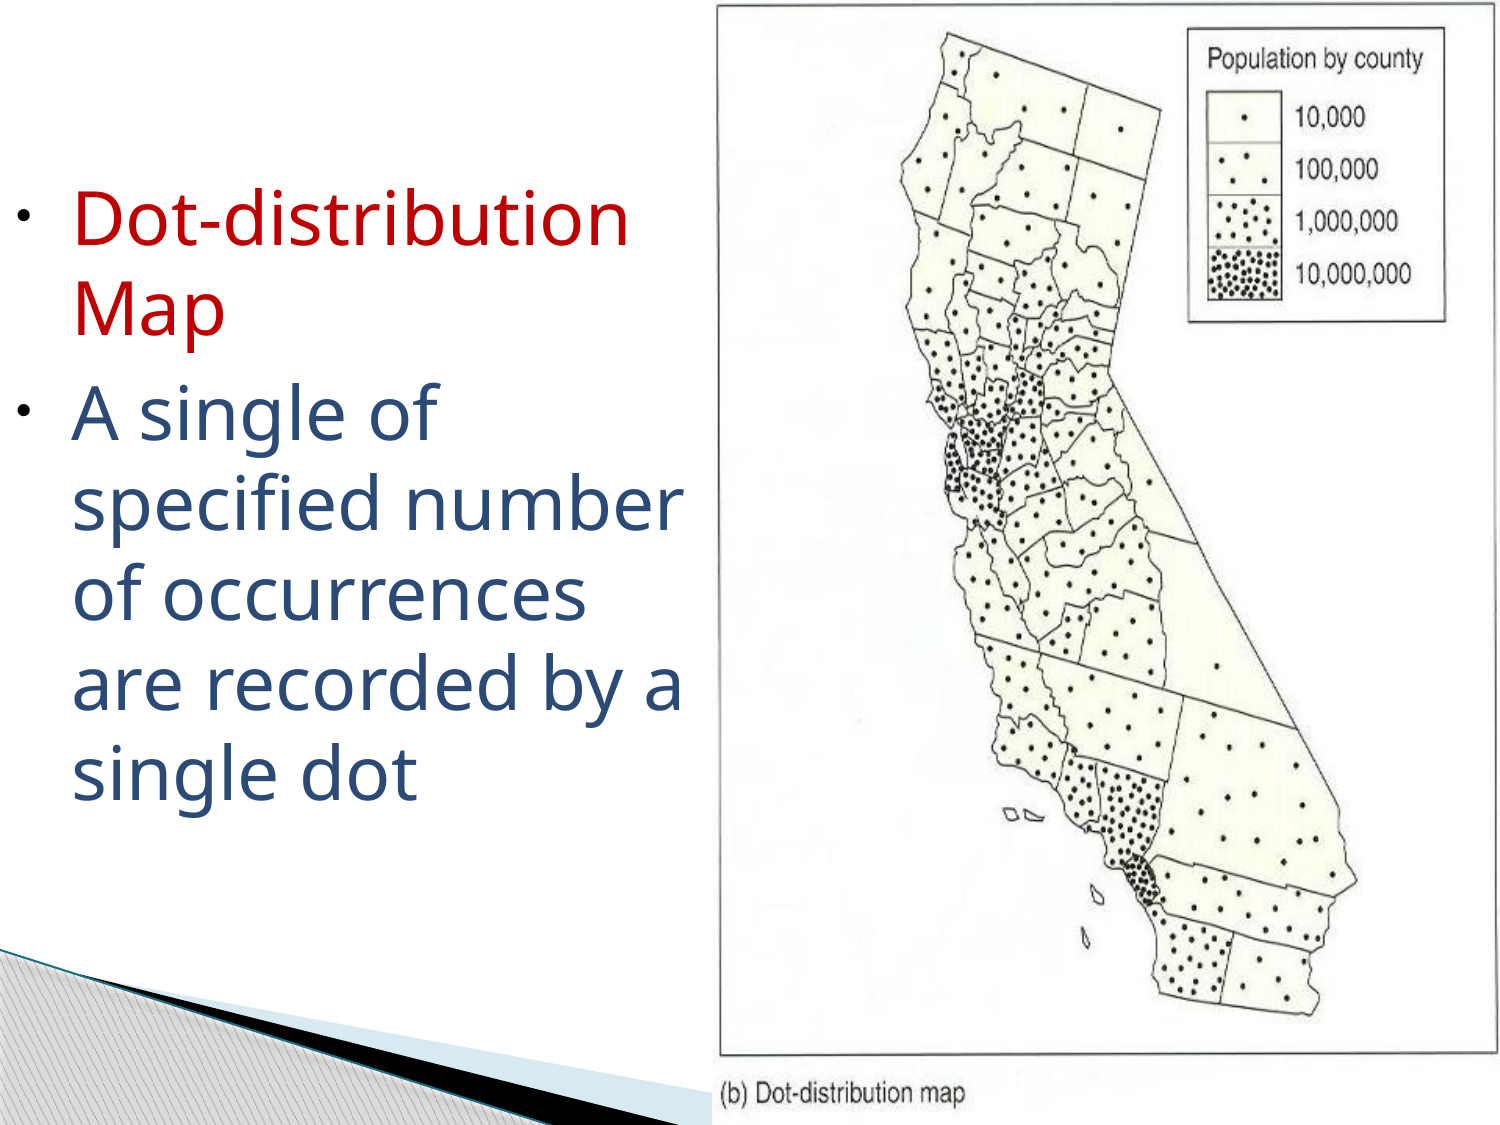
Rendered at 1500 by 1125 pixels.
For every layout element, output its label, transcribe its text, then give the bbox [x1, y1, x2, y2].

picture [712, 0, 1500, 1125]
list Dot-distribution Map A single of specified number of occurrences are recorded by a single dot [0, 162, 706, 1125]
